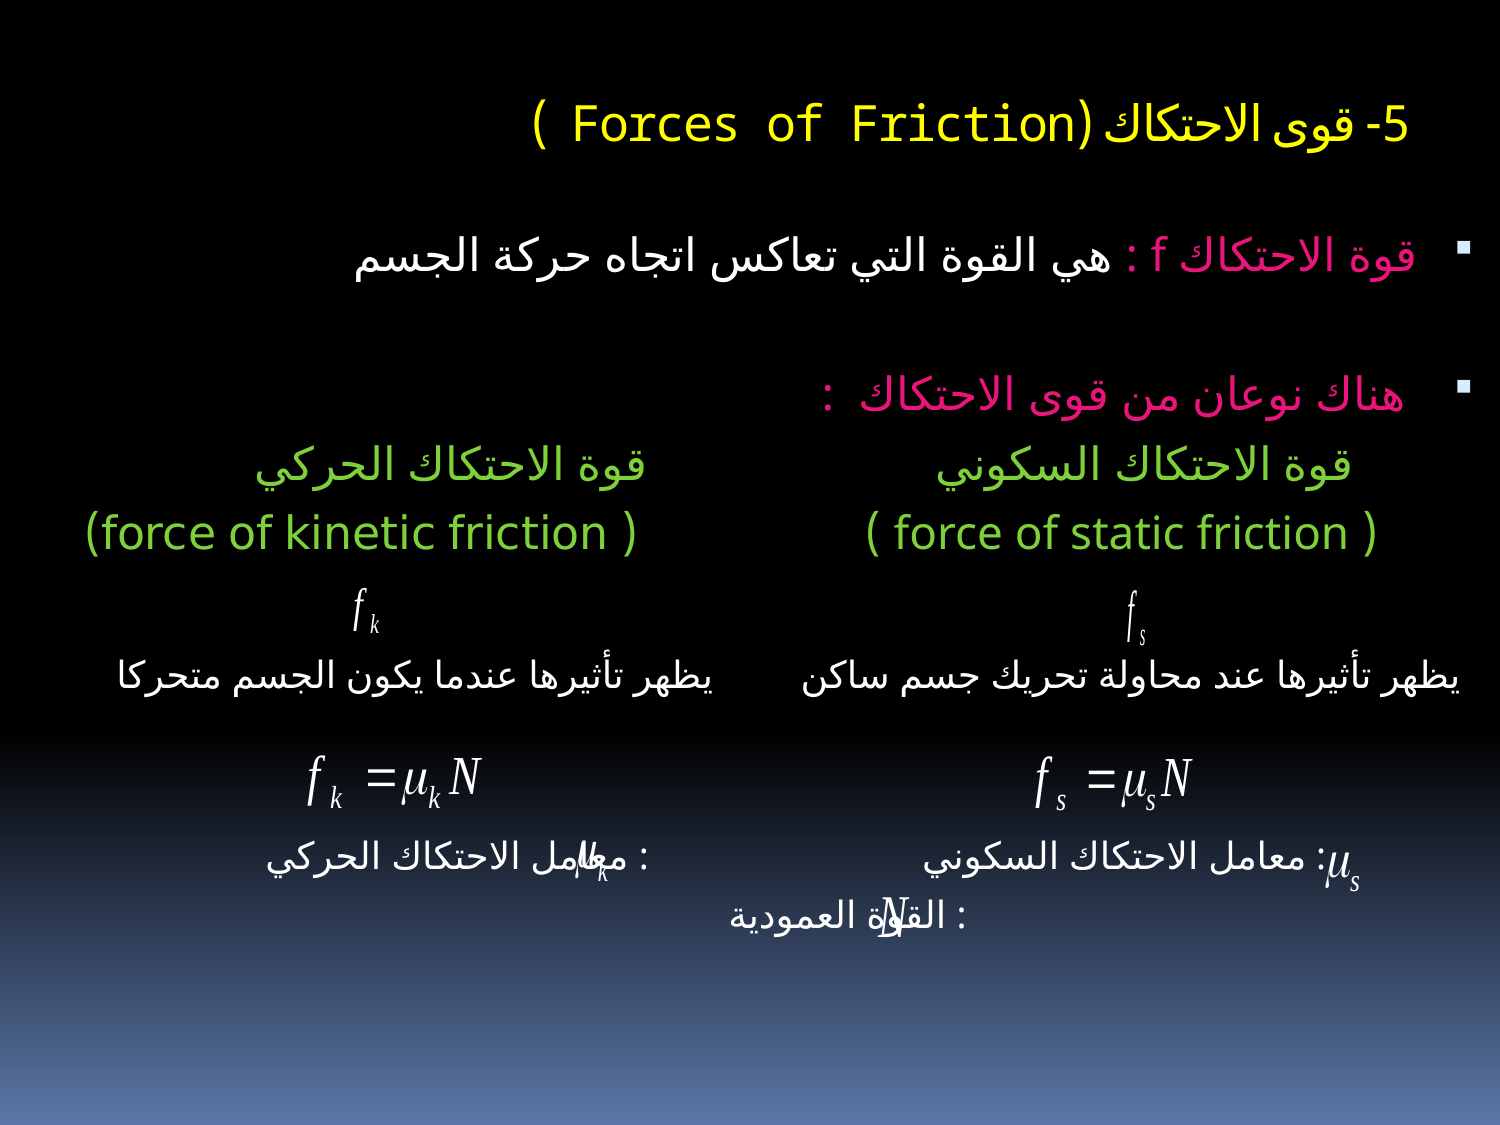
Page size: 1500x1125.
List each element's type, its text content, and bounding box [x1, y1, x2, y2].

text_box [300, 739, 503, 823]
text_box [1029, 739, 1212, 825]
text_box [567, 810, 621, 896]
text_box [871, 880, 928, 953]
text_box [1124, 573, 1153, 660]
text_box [1316, 821, 1373, 906]
title 5- قوى الاحتكاك (Forces of Friction ) [75, 83, 1425, 149]
list قوة الاحتكاك f : هي القوة التي تعاكس اتجاه حركة الجسم هناك نوعان من قوى الاحتكاك : قوة الاحتكاك السكوني قوة الاحتكاك الحركي ( force of static friction ) ( force of kinetic friction) يظهر تأثيرها عند محاولة تحريك جسم ساكن يظهر تأثيرها عندما يكون الجسم متحركا : معامل الاحتكاك السكوني : معامل الاحتكاك الحركي : القوة العمودية [0, 149, 1500, 1083]
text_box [347, 573, 390, 646]
